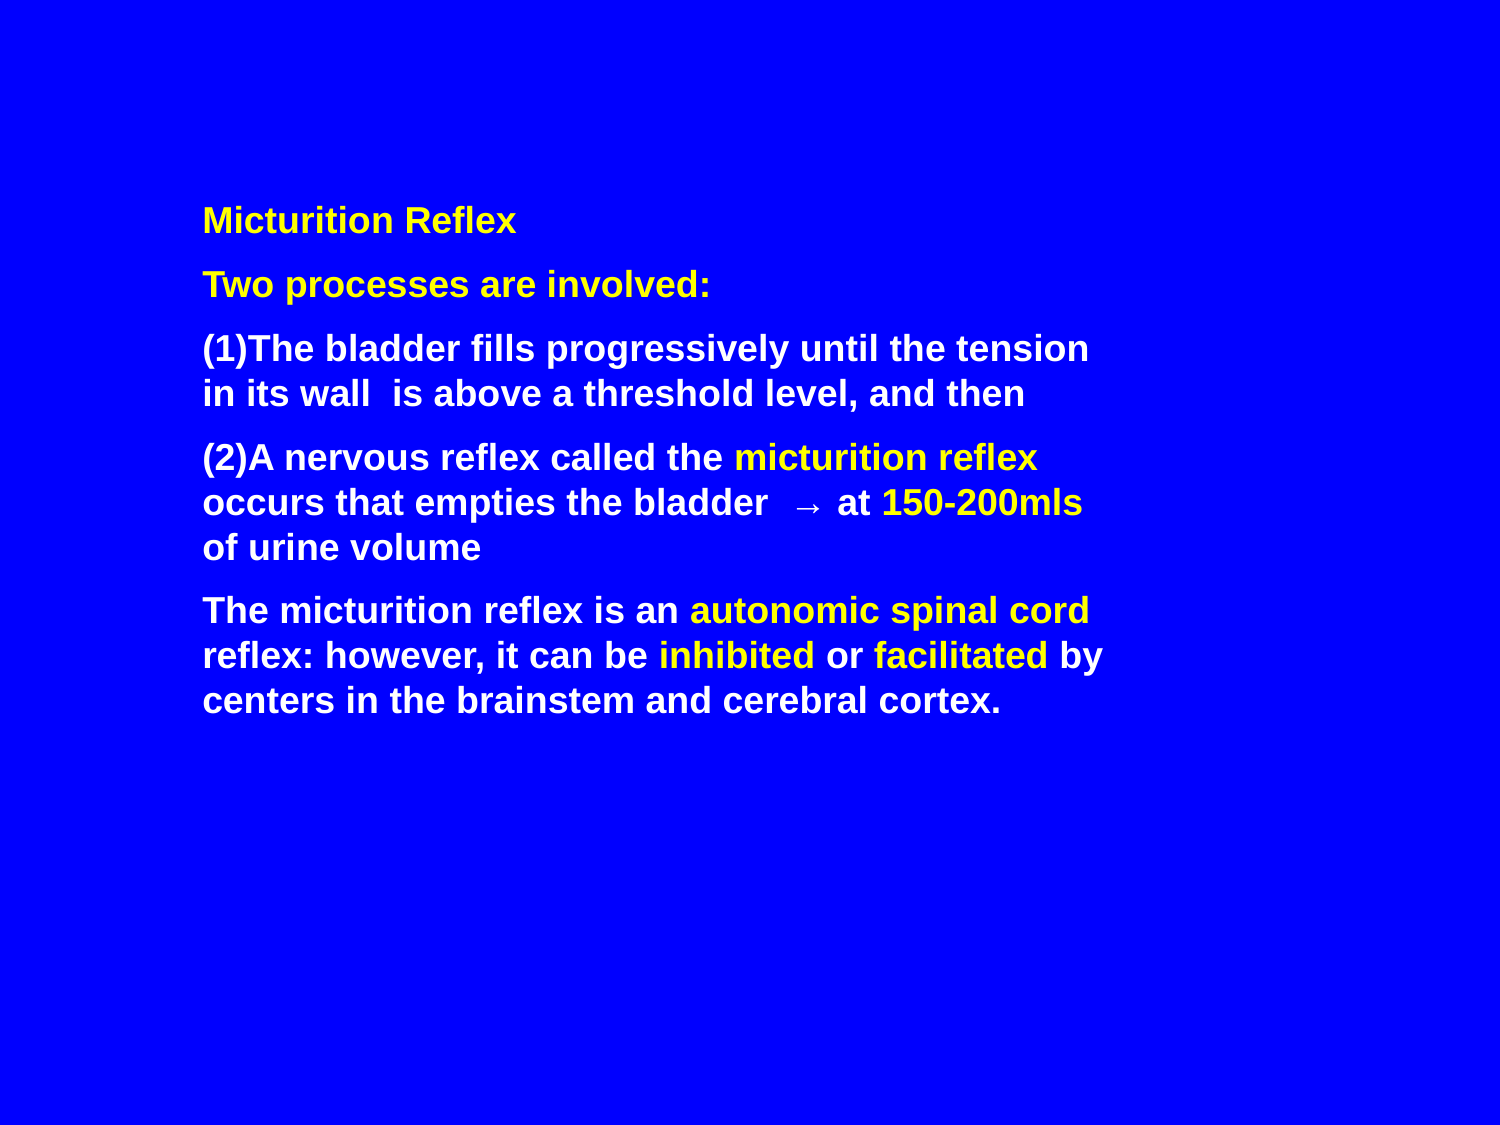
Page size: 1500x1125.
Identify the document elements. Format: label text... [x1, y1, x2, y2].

text_box Micturition Reflex Two processes are involved: The bladder fills progressively until the tension in its wall is above a threshold level, and then A nervous reflex called the micturition reflex occurs that empties the bladder → at 150-200mls of urine volume The micturition reflex is an autonomic spinal cord reflex: however, it can be inhibited or facilitated by centers in the brainstem and cerebral cortex. [187, 124, 1125, 729]
